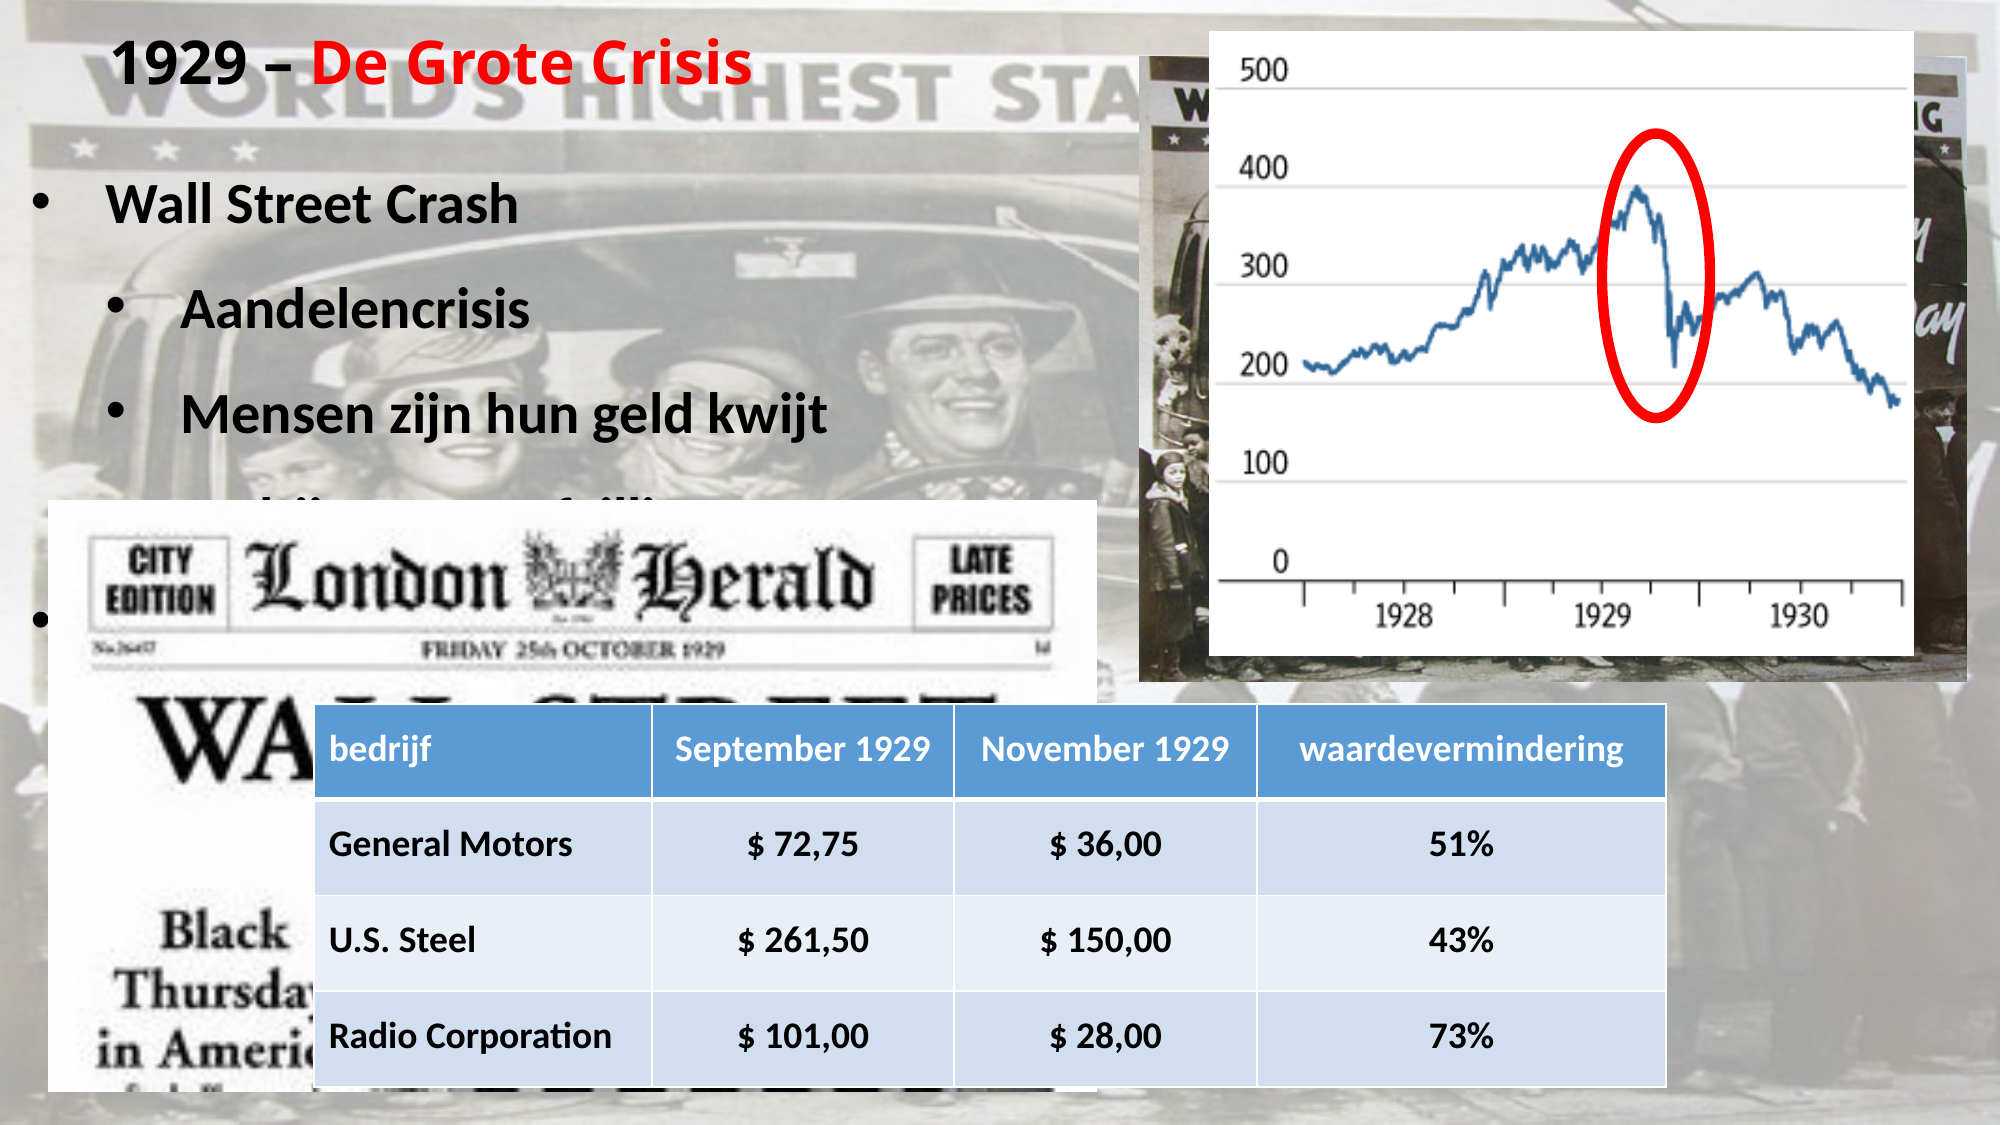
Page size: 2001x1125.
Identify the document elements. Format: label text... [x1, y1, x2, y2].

picture [1139, 31, 1967, 682]
table_cell 73% [1258, 992, 1665, 1086]
table_cell $ 28,00 [1097, 992, 1256, 1086]
table_header waardevermindering [1258, 705, 1665, 797]
table_header November 1929 [1097, 705, 1256, 797]
table_cell $ 36,00 [1097, 802, 1256, 895]
table_cell 43% [1258, 896, 1665, 990]
title 1929 – De Grote Crisis [94, 25, 1698, 106]
picture [48, 500, 1097, 1092]
table_cell $ 150,00 [1097, 896, 1256, 990]
text_box Wall Street Crash Aandelencrisis Mensen zijn hun geld kwijt Bedrijven gaan failliet Crisis in de VS  crisis in Duitsland Geen leningen meer Leningen moeten meteen terugbetaald Geen Duitse producten meer gekocht! [15, 122, 1457, 977]
table_cell 51% [1258, 802, 1665, 895]
